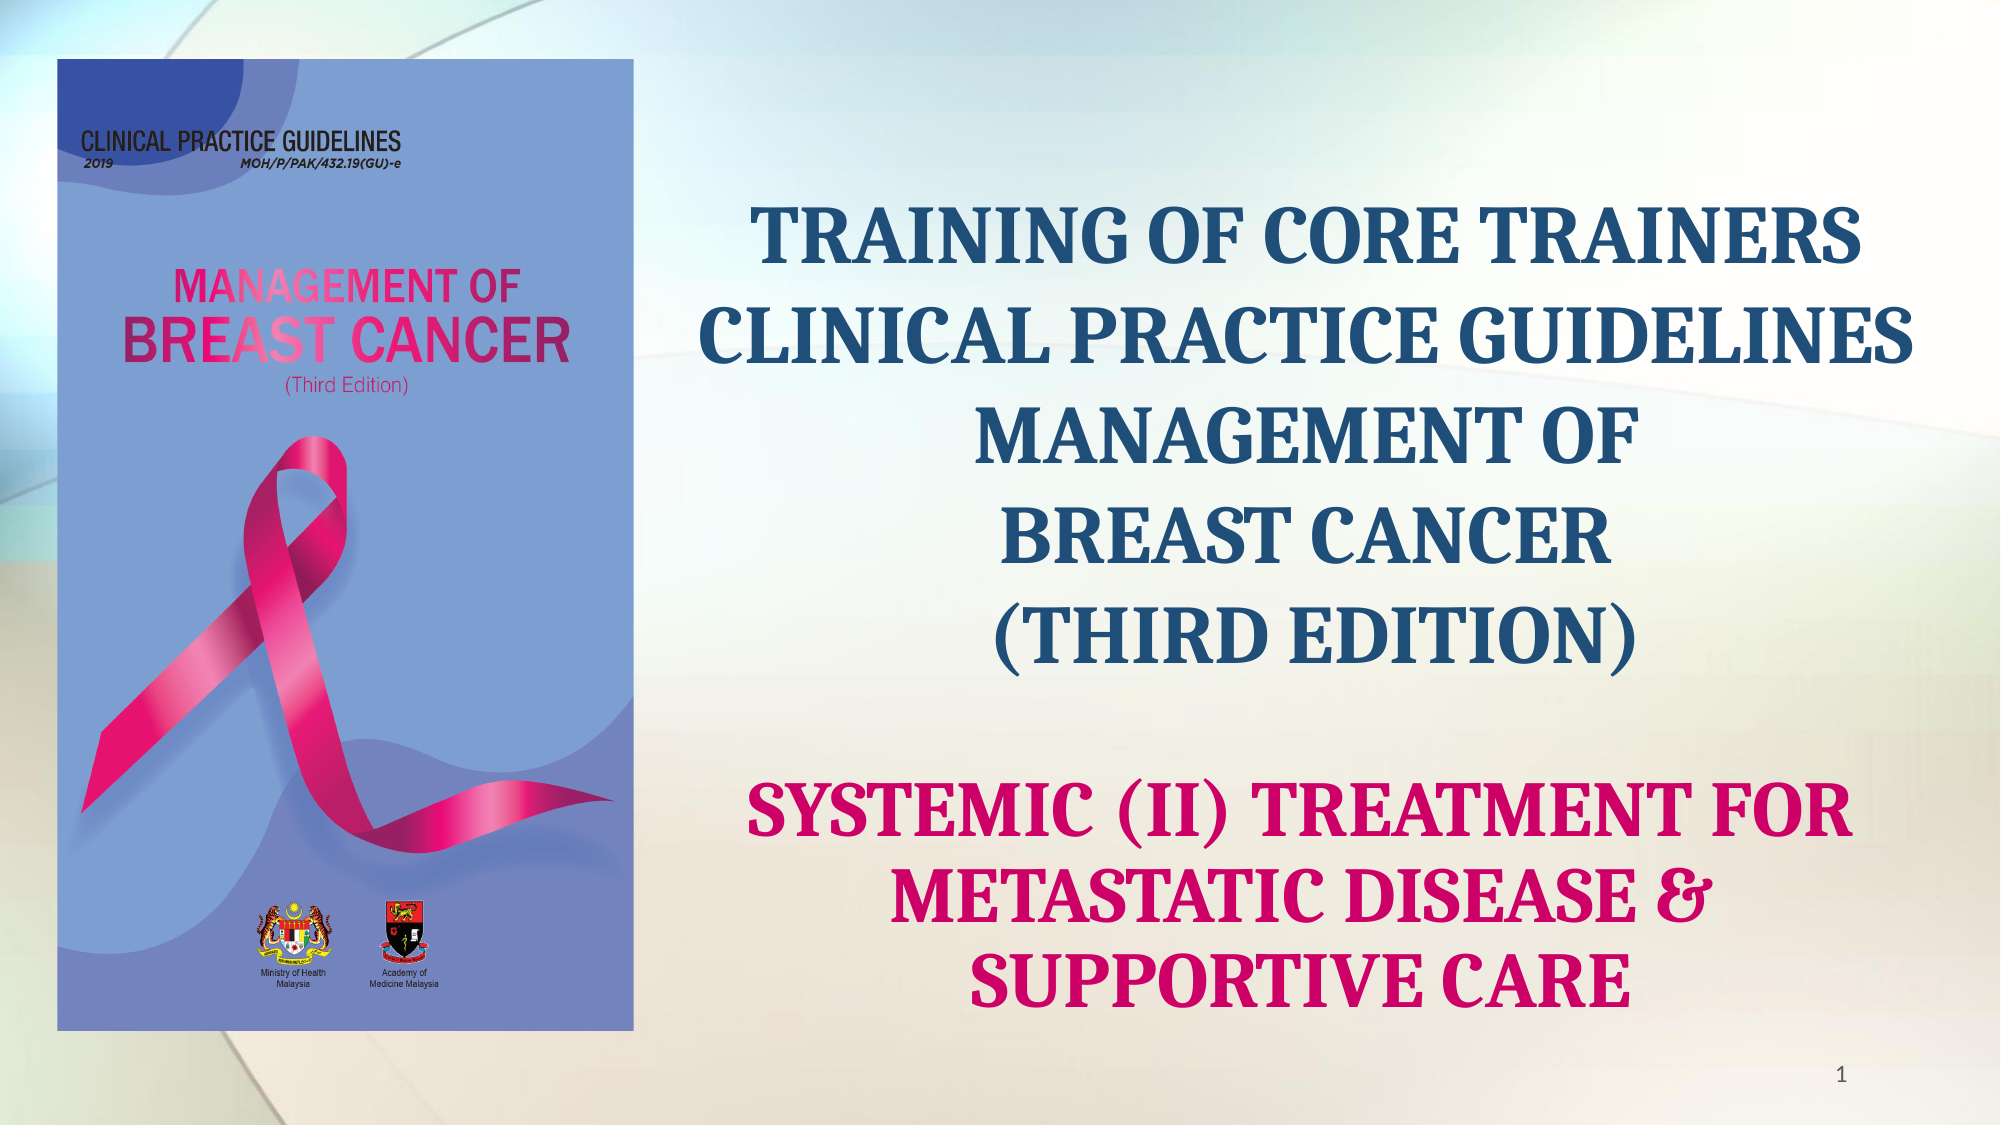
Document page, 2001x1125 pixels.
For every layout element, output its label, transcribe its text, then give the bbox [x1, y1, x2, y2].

title TRAINING OF CORE TRAINERS CLINICAL PRACTICE GUIDELINES MANAGEMENT OF BREAST CANCER (THIRD EDITION) [657, 135, 1974, 726]
slide_number 1 [1325, 1042, 1863, 1103]
subtitle SYSTEMIC (II) TREATMENT FOR METASTATIC DISEASE & SUPPORTIVE CARE [643, 760, 1960, 1033]
picture [0, 0, 2001, 1125]
